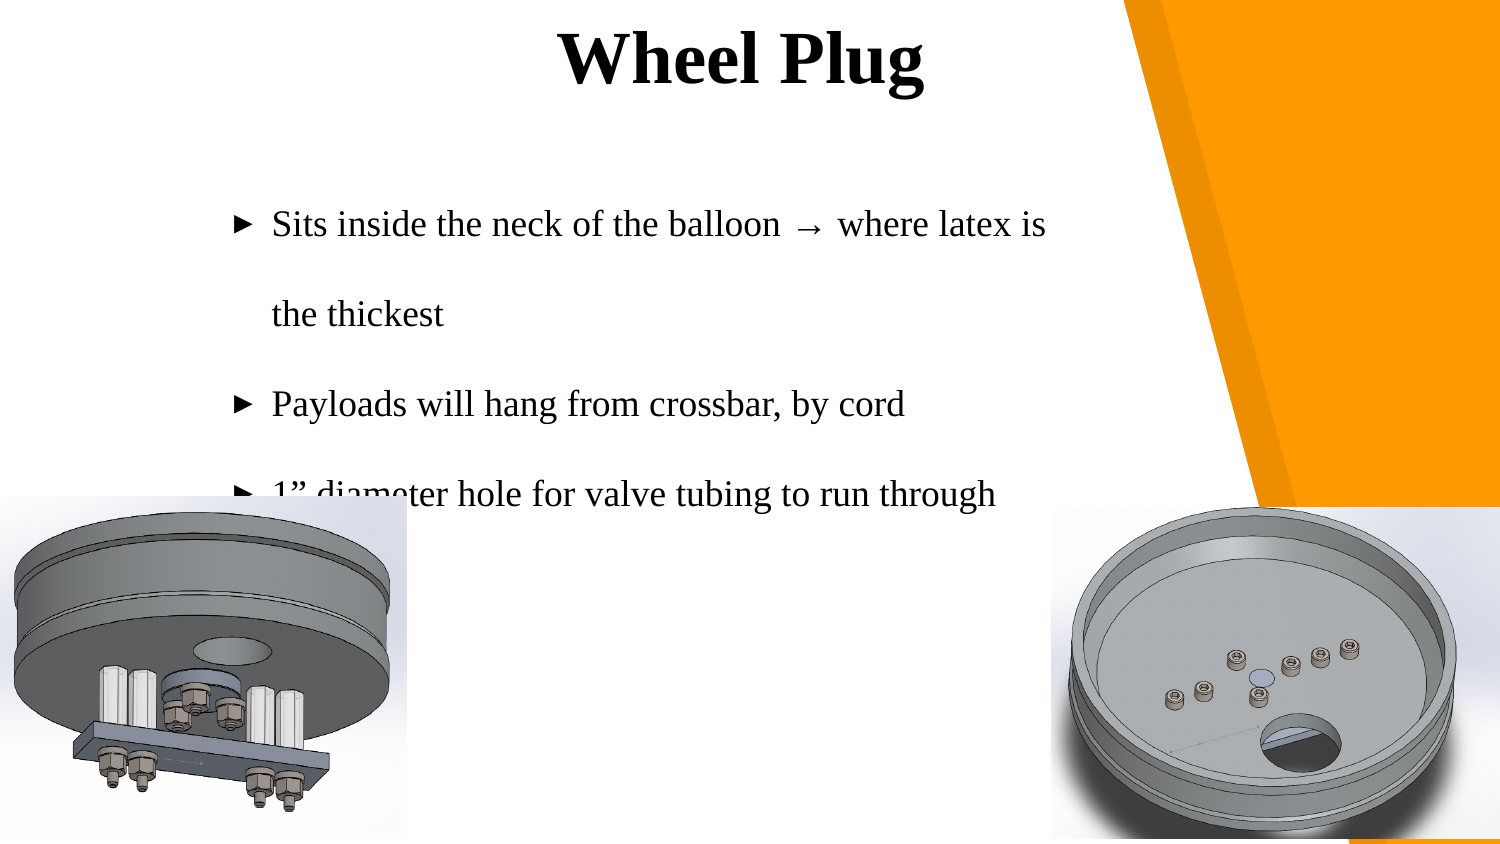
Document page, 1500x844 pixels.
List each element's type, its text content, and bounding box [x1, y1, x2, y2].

picture [0, 496, 407, 839]
title Wheel Plug [541, 33, 959, 114]
picture [1050, 507, 1500, 839]
list Sits inside the neck of the balloon → where latex is the thickest Payloads will hang from crossbar, by cord 1” diameter hole for valve tubing to run through ~1kg [181, 139, 1111, 510]
